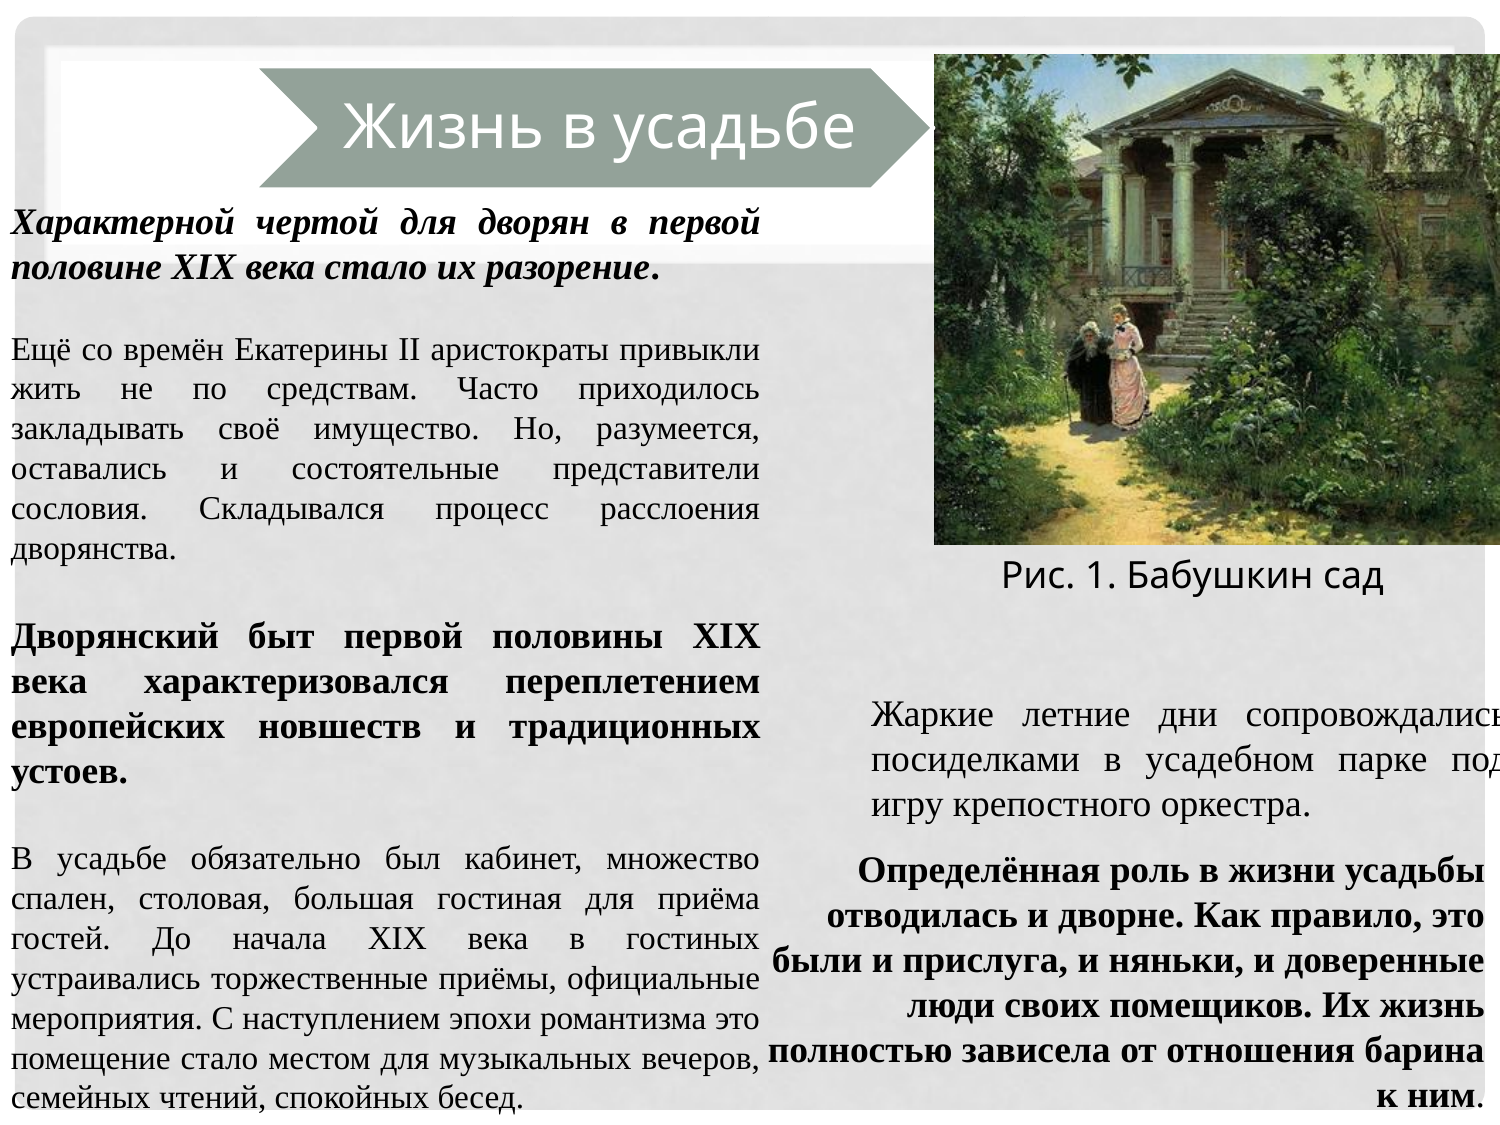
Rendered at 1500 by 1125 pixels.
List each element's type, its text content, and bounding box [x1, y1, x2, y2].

text_box Характерной чертой для дворян в первой половине XIX века стало их разорение. Ещё со времён Екатерины II аристократы привыкли жить не по средствам. Часто приходилось закладывать своё имущество. Но, разумеется, оставались и состоятельные представители сословия. Складывался процесс расслоения дворянства. Дворянский быт первой половины XIX века характеризовался переплетением европейских новшеств и традиционных устоев. В усадьбе обязательно был кабинет, множество спален, столовая, большая гостиная для приёма гостей. До начала XIX века в гостиных устраивались торжественные приёмы, официальные мероприятия. С наступлением эпохи романтизма это помещение стало местом для музыкальных вечеров, семейных чтений, спокойных бесед. [0, 189, 776, 1125]
text_box Рис. 1. Бабушкин сад [986, 545, 1500, 604]
picture [933, 54, 1500, 545]
text_box Определённая роль в жизни усадьбы отводилась и дворне. Как правило, это были и прислуга, и няньки, и доверенные люди своих помещиков. Их жизнь полностью зависела от отношения барина к ним. [749, 837, 1500, 1122]
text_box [253, 66, 935, 190]
text_box Жаркие летние дни сопровождались посиделками в усадебном парке под игру крепостного оркестра. [856, 681, 1500, 832]
